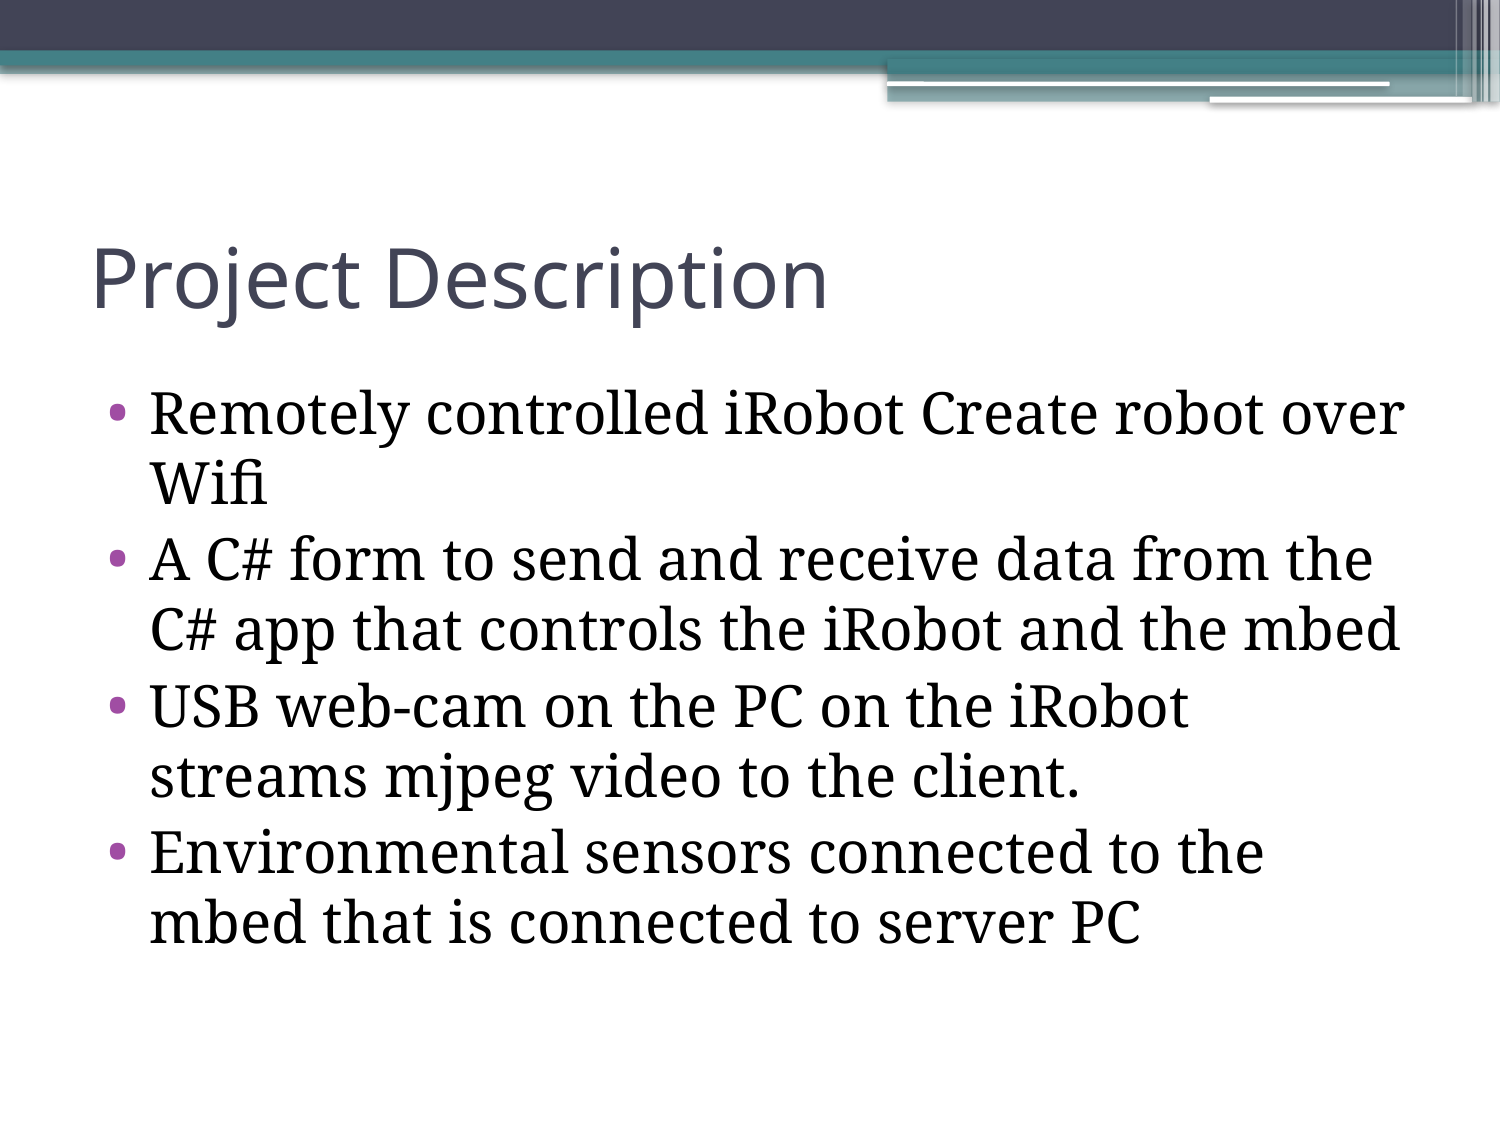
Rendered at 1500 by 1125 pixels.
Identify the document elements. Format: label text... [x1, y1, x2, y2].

list Remotely controlled iRobot Create robot over Wifi A C# form to send and receive data from the C# app that controls the iRobot and the mbed USB web-cam on the PC on the iRobot streams mjpeg video to the client. Environmental sensors connected to the mbed that is connected to server PC [75, 368, 1425, 1079]
title Project Description [75, 187, 1425, 363]
